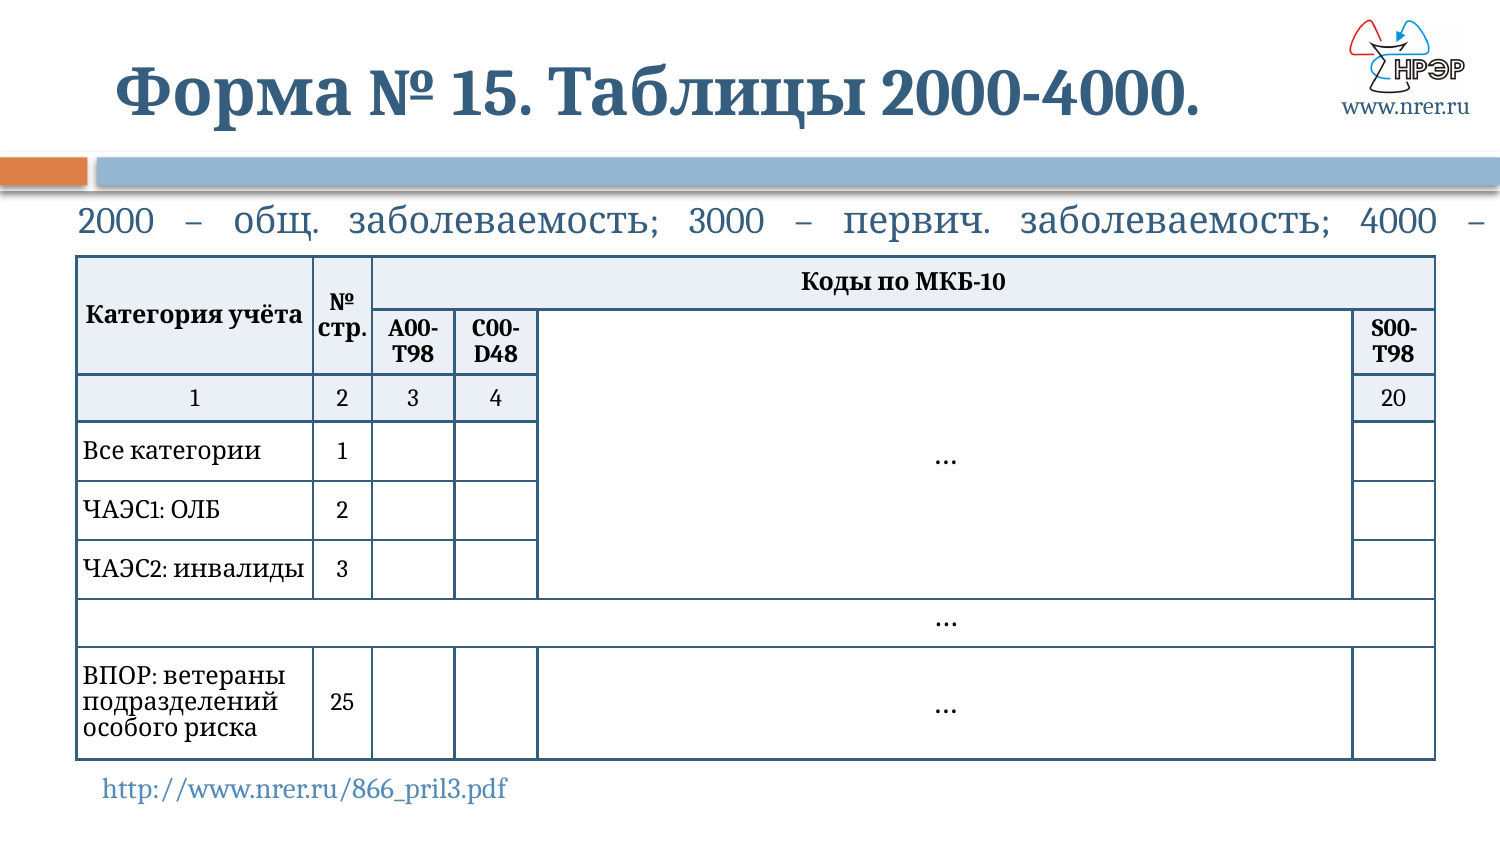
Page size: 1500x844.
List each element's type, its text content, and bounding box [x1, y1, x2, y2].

table_cell [1354, 648, 1434, 758]
table_cell [456, 482, 536, 539]
table_cell [456, 423, 536, 480]
table_cell S00-T98 [1354, 311, 1434, 373]
text_box http://www.nrer.ru/866_pril3.pdf [88, 762, 892, 812]
table_cell [373, 648, 453, 758]
table_cell ЧАЭС2: инвалиды [78, 541, 312, 598]
table_cell A00-T98 [373, 311, 453, 373]
table_cell … [78, 600, 1434, 646]
text_box 2000 – общ. заболеваемость; 3000 – первич. заболеваемость; 4000 – смертность. [64, 189, 1500, 293]
table_cell 25 [314, 648, 371, 758]
table_header № стр. [314, 258, 371, 373]
table_cell 1 [314, 423, 371, 480]
table_cell [1354, 482, 1434, 539]
table_cell 2 [314, 482, 371, 539]
table_cell [1354, 541, 1434, 598]
table_cell [456, 648, 536, 758]
table_cell Все категории [78, 423, 312, 480]
table_cell ВПОР: ветераны подразделений особого риска [78, 648, 312, 758]
table_cell 1 [78, 376, 312, 420]
table_cell [373, 423, 453, 480]
table_cell [373, 541, 453, 598]
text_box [1328, 19, 1495, 127]
title Форма № 15. Таблицы 2000-4000. [100, 27, 1500, 151]
table_cell ЧАЭС1: ОЛБ [78, 482, 312, 539]
table_cell [373, 482, 453, 539]
table_cell 20 [1354, 376, 1434, 420]
table_cell 3 [314, 541, 371, 598]
table_cell C00-D48 [456, 311, 536, 373]
table_cell 3 [373, 376, 453, 420]
table_cell 2 [314, 376, 371, 420]
table_header Коды по МКБ-10 [373, 258, 1434, 308]
table_cell [1354, 423, 1434, 480]
table_cell … [539, 648, 1351, 758]
table_cell [456, 541, 536, 598]
table_cell … [539, 311, 1351, 598]
table_header Категория учёта [78, 258, 312, 373]
table_cell 4 [456, 376, 536, 420]
